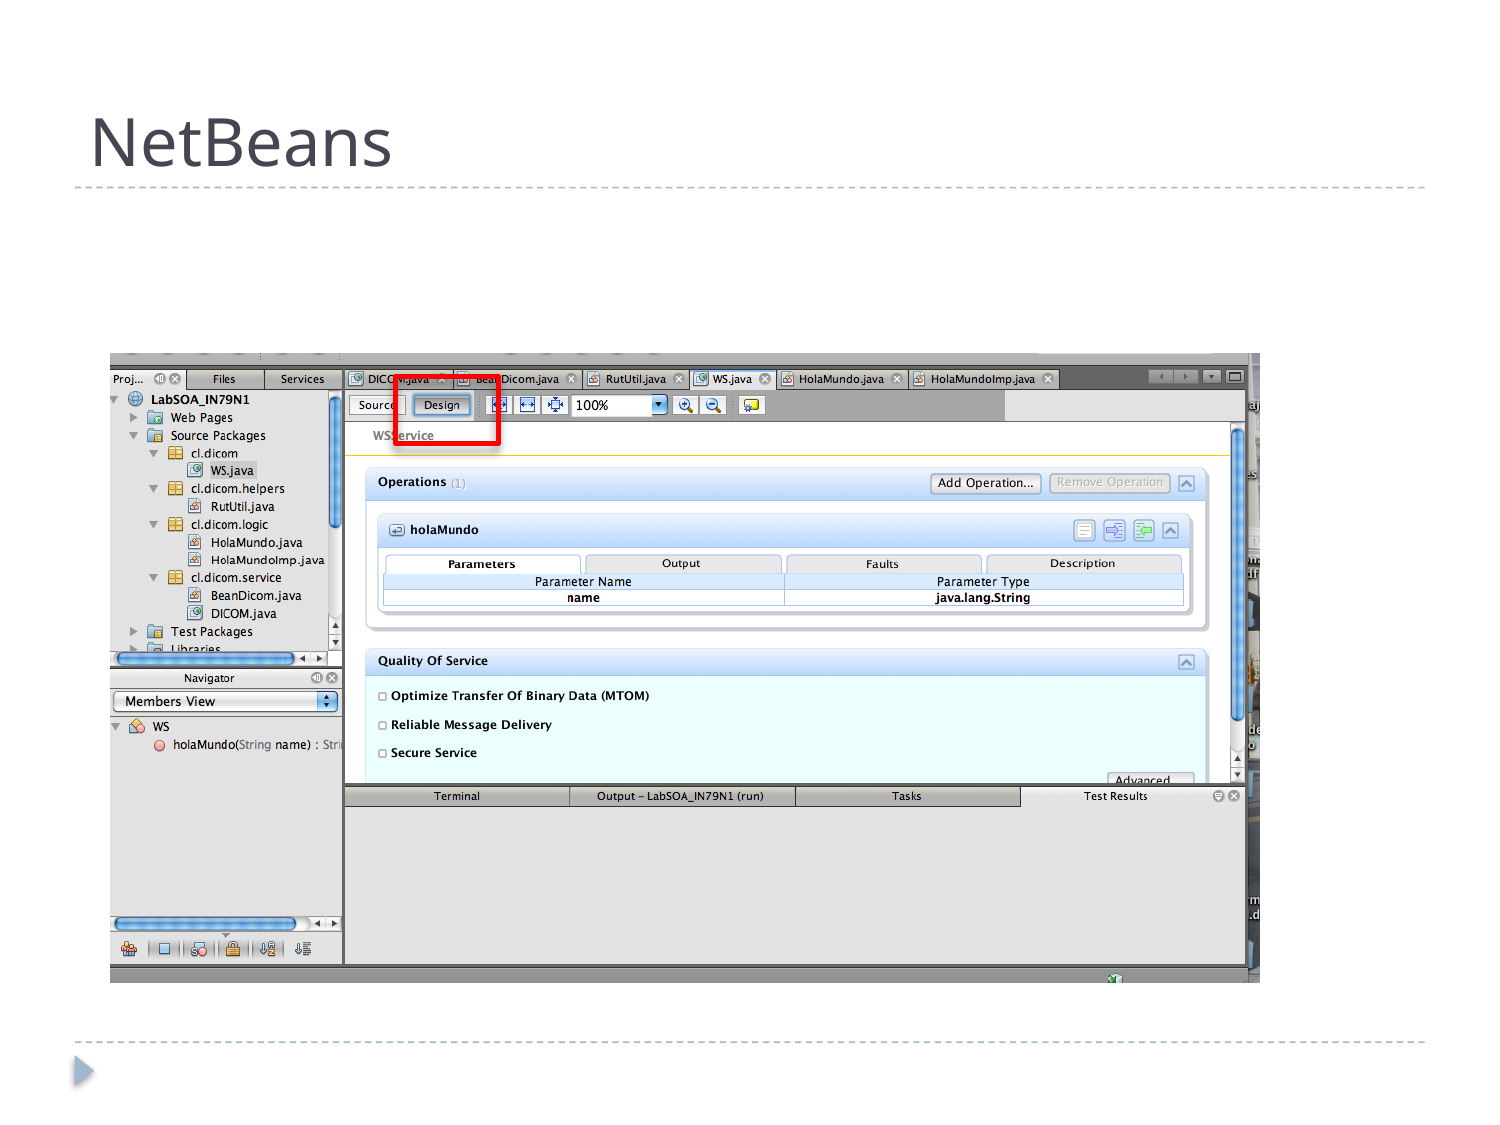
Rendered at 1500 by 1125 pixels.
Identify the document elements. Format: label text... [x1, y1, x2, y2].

picture [110, 352, 1260, 983]
title NetBeans [75, 24, 1425, 188]
